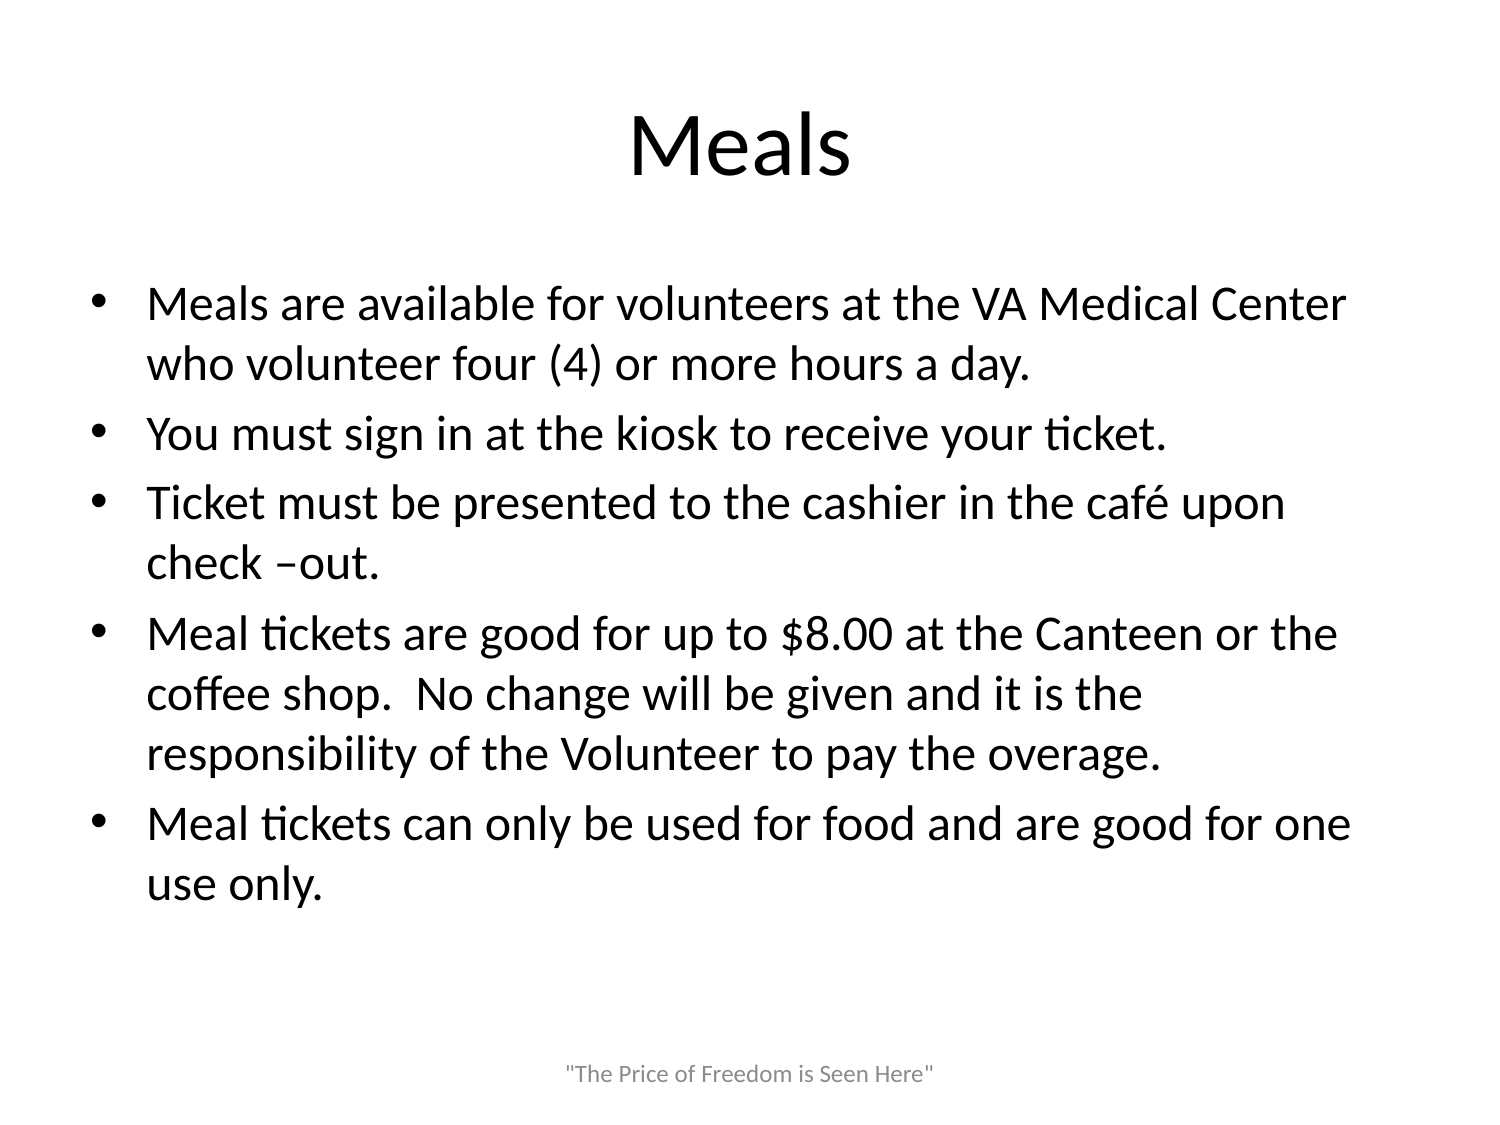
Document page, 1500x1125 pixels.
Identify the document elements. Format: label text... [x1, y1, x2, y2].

title Meals [75, 45, 1425, 233]
list Meals are available for volunteers at the VA Medical Center who volunteer four (4) or more hours a day. You must sign in at the kiosk to receive your ticket. Ticket must be presented to the cashier in the café upon check –out. Meal tickets are good for up to $8.00 at the Canteen or the coffee shop. No change will be given and it is the responsibility of the Volunteer to pay the overage. Meal tickets can only be used for food and are good for one use only. [75, 262, 1425, 1005]
footer "The Price of Freedom is Seen Here" [512, 1042, 988, 1103]
